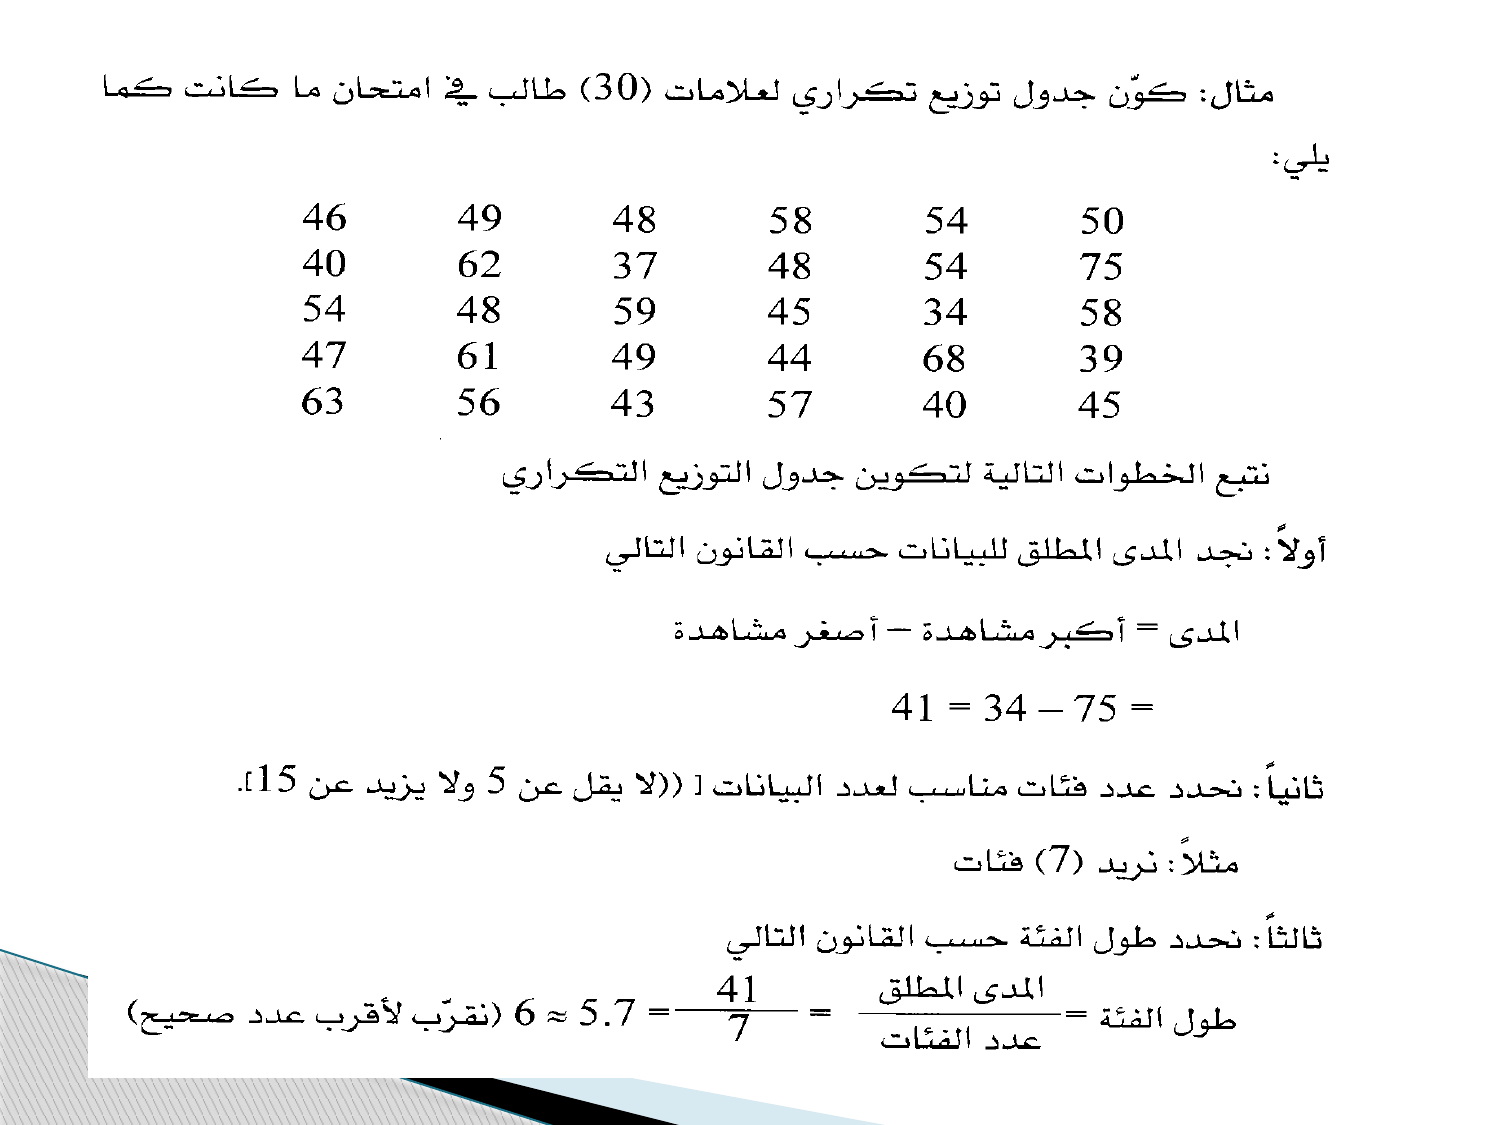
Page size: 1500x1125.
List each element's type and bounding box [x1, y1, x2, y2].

picture [88, 30, 1445, 1078]
